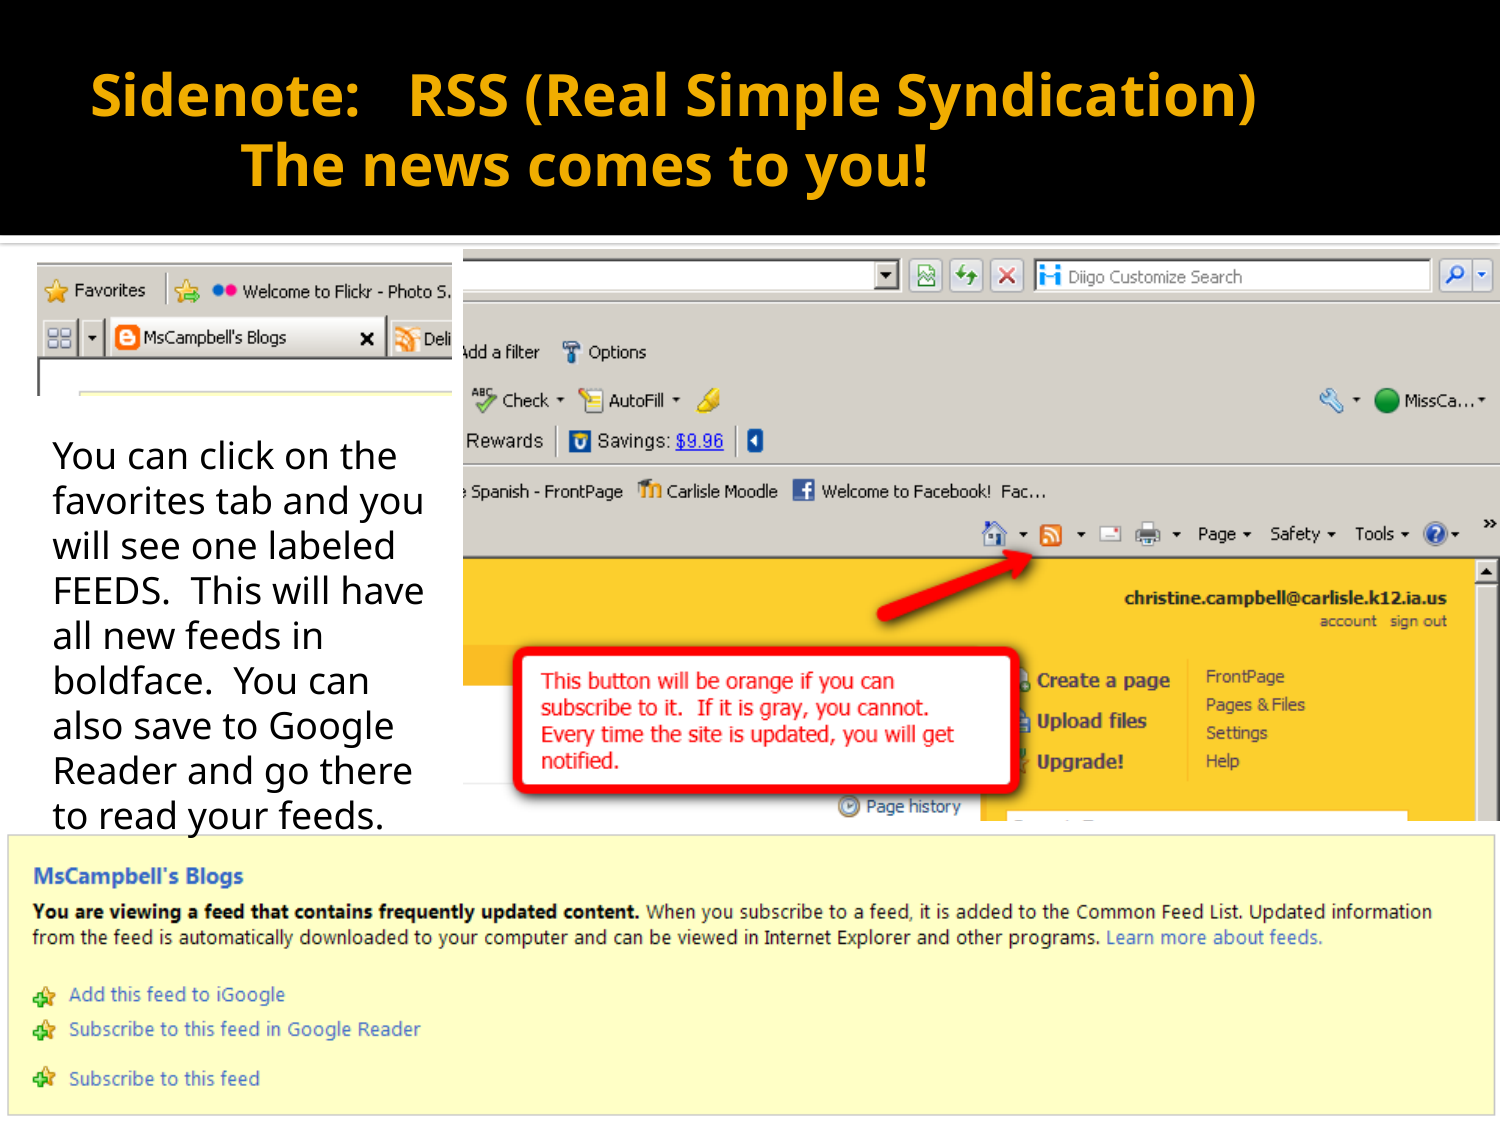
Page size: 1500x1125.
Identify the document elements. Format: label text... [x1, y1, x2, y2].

text_box You can click on the favorites tab and you will see one labeled FEEDS. This will have all new feeds in boldface. You can also save to Google Reader and go there to read your feeds. [37, 424, 457, 819]
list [463, 249, 1500, 820]
title Sidenote: RSS (Real Simple Syndication) The news comes to you! [75, 25, 1425, 231]
picture [37, 262, 452, 396]
picture [0, 821, 1500, 1125]
